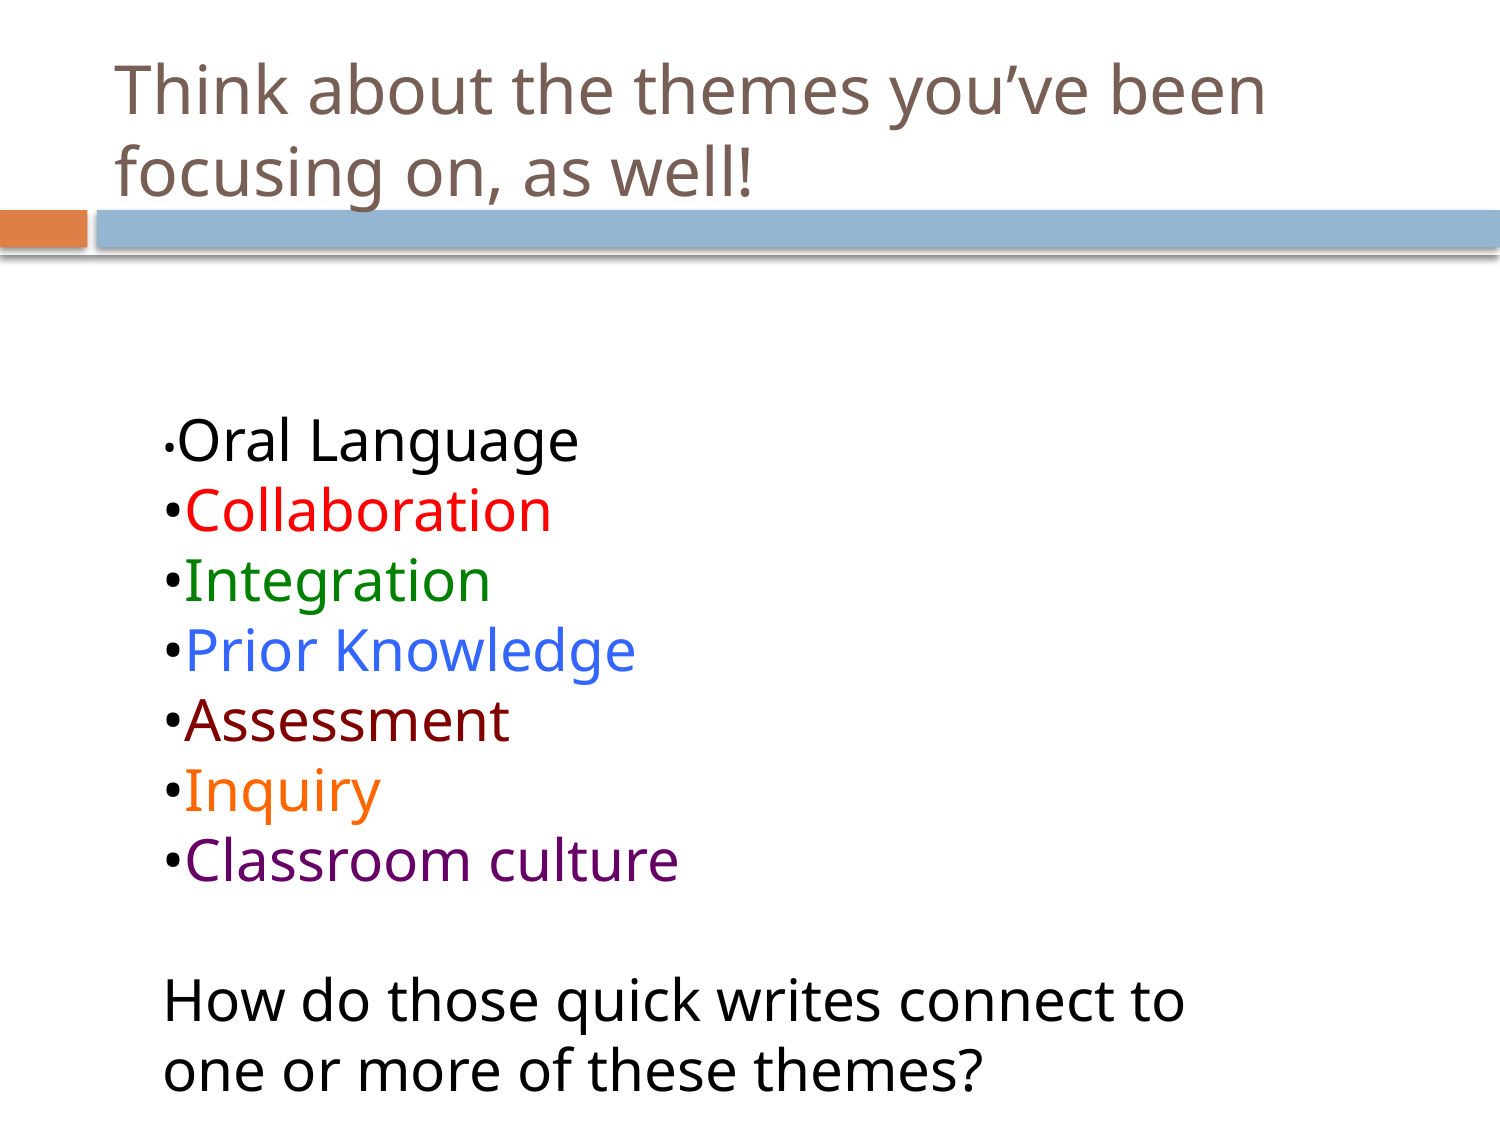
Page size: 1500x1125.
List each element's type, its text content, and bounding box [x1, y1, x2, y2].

title Think about the themes you’ve been focusing on, as well! [99, 37, 1438, 219]
text_box •Oral Language •Collaboration •Integration •Prior Knowledge •Assessment •Inquiry •Classroom culture How do those quick writes connect to one or more of these themes? [147, 395, 1209, 1111]
